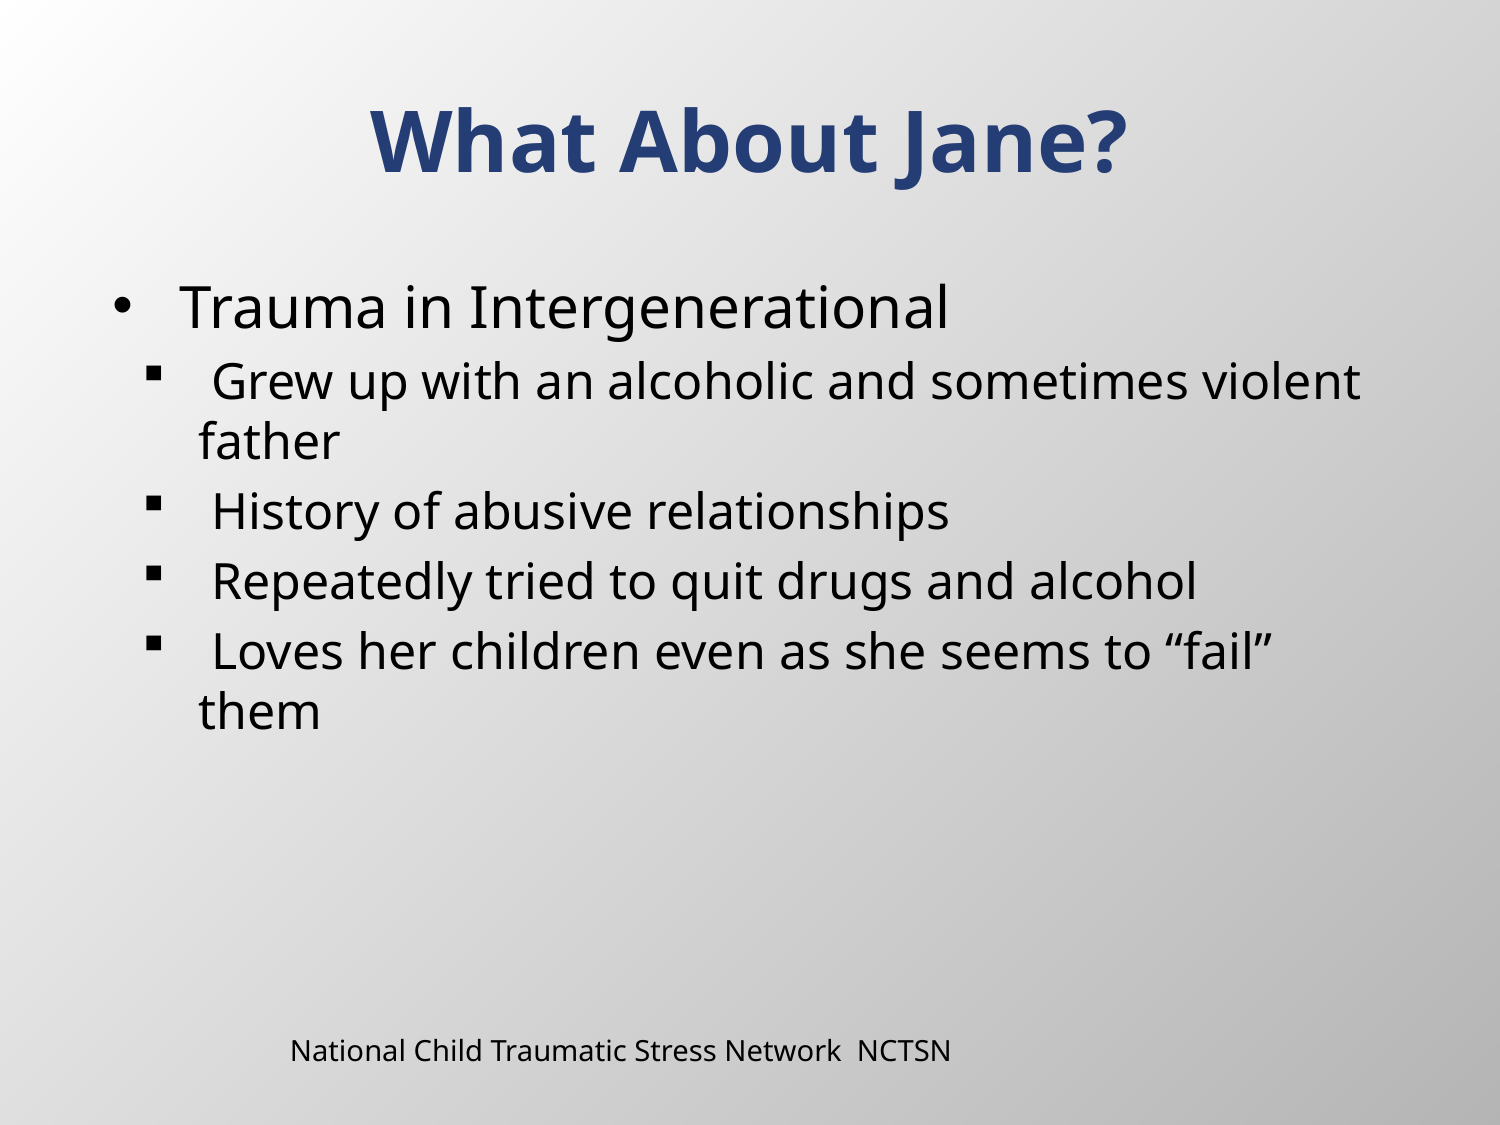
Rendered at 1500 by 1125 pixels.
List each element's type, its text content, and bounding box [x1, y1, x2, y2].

title What About Jane? [75, 45, 1425, 233]
text_box National Child Traumatic Stress Network NCTSN [274, 1024, 1100, 1075]
list Trauma in Intergenerational Grew up with an alcoholic and sometimes violent father History of abusive relationships Repeatedly tried to quit drugs and alcohol Loves her children even as she seems to “fail” them [75, 262, 1425, 1035]
